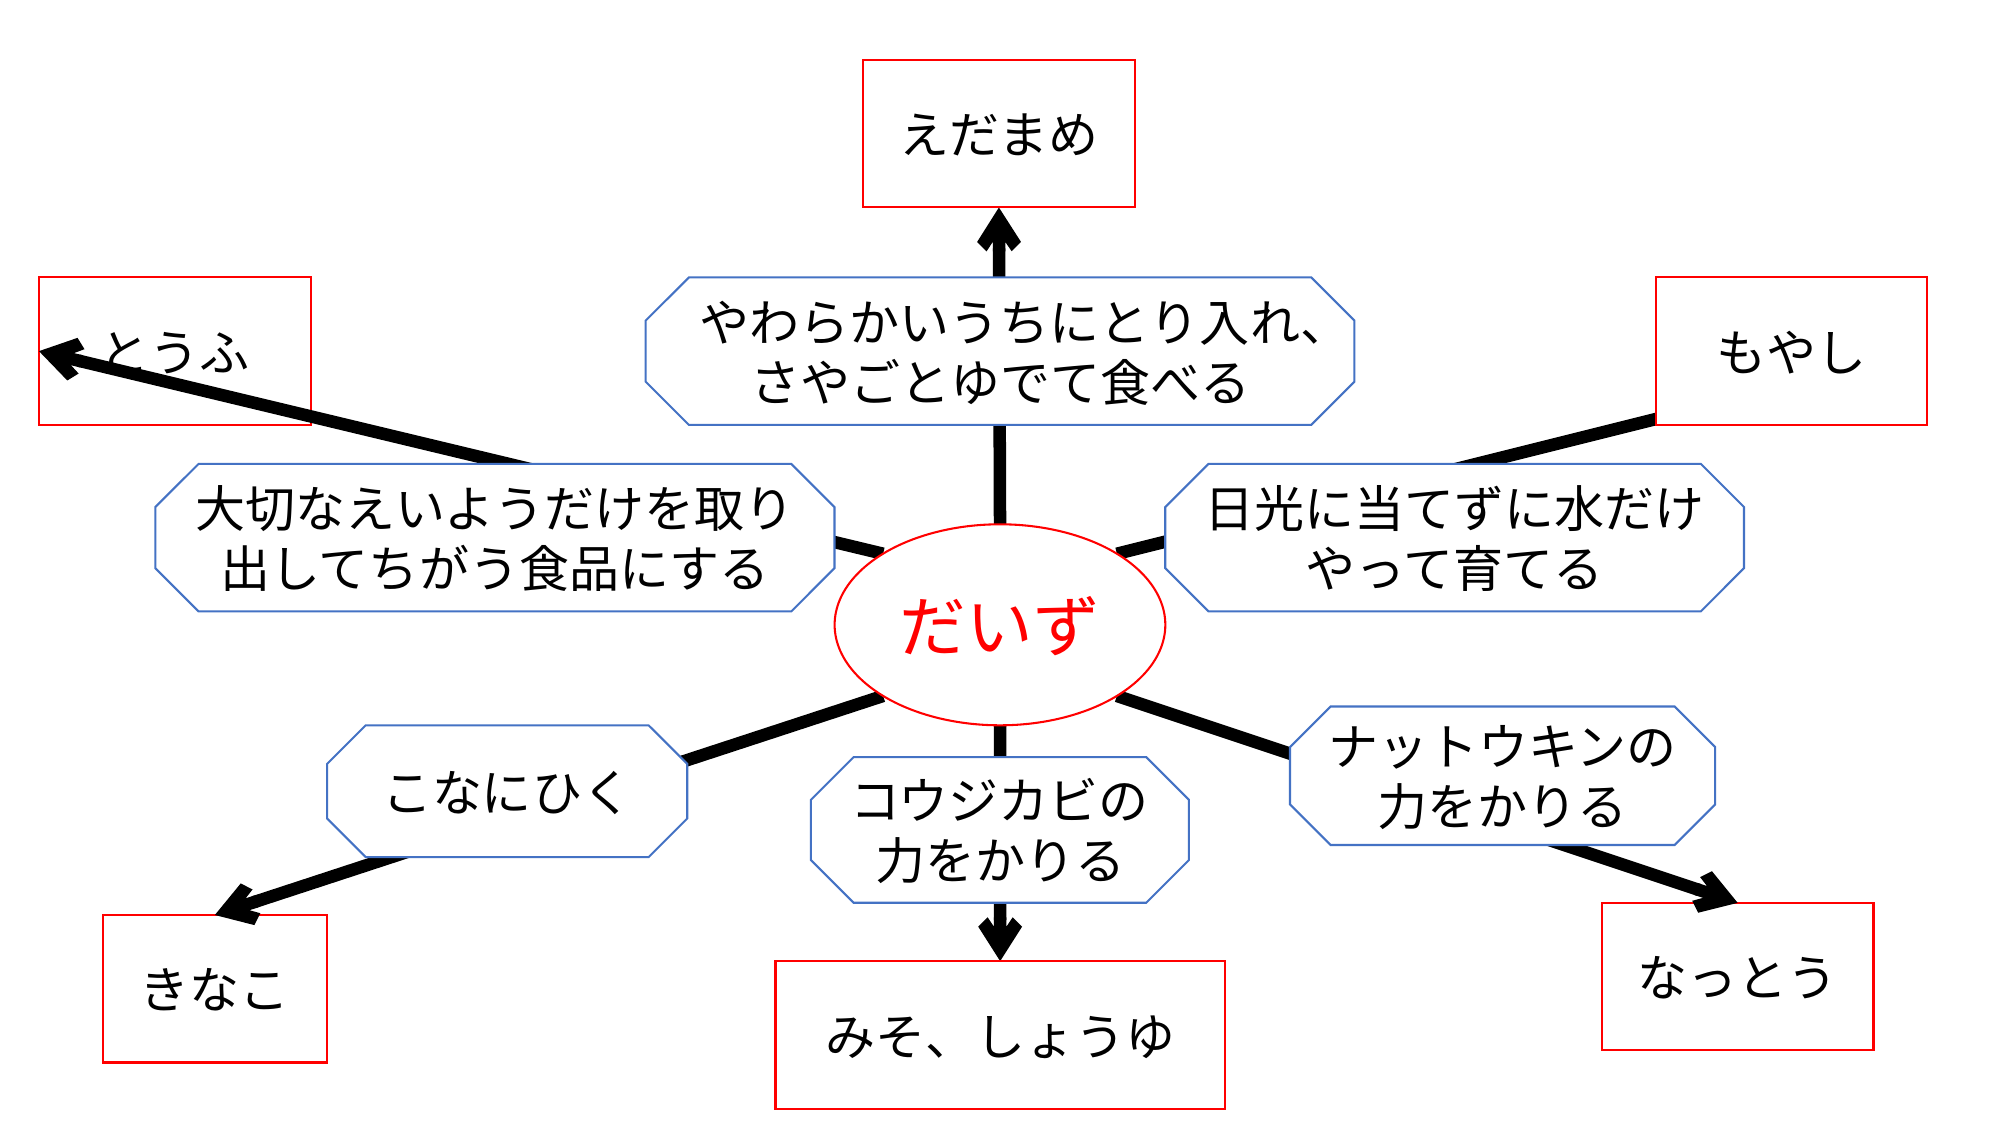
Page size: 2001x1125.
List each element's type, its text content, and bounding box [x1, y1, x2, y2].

text_box コウジカビの 力をかりる [1001, 756, 1148, 904]
text_box みそ、しょうゆ [774, 960, 1226, 1110]
text_box やわらかいうちにとり入れ、さやごとゆでて食べる [1000, 276, 1356, 426]
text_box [1116, 695, 1738, 903]
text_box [1116, 351, 1656, 554]
text_box とうふ [38, 276, 312, 409]
text_box もやし [1655, 276, 1928, 426]
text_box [214, 695, 884, 915]
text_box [310, 351, 884, 554]
text_box コウジカビの 力をかりる [884, 756, 999, 904]
text_box えだまめ [862, 59, 1136, 208]
text_box とうふ [38, 352, 310, 426]
text_box 大切なえいようだけを取り出してちがう食品にする [154, 462, 836, 613]
text_box やわらかいうちにとり入れ、さやごとゆでて食べる [644, 276, 998, 426]
text_box だいず [833, 523, 1167, 727]
text_box きなこ [102, 914, 328, 1064]
text_box 日光に当てずに水だけ やって育てる [1164, 462, 1746, 613]
text_box なっとう [1601, 902, 1875, 1051]
